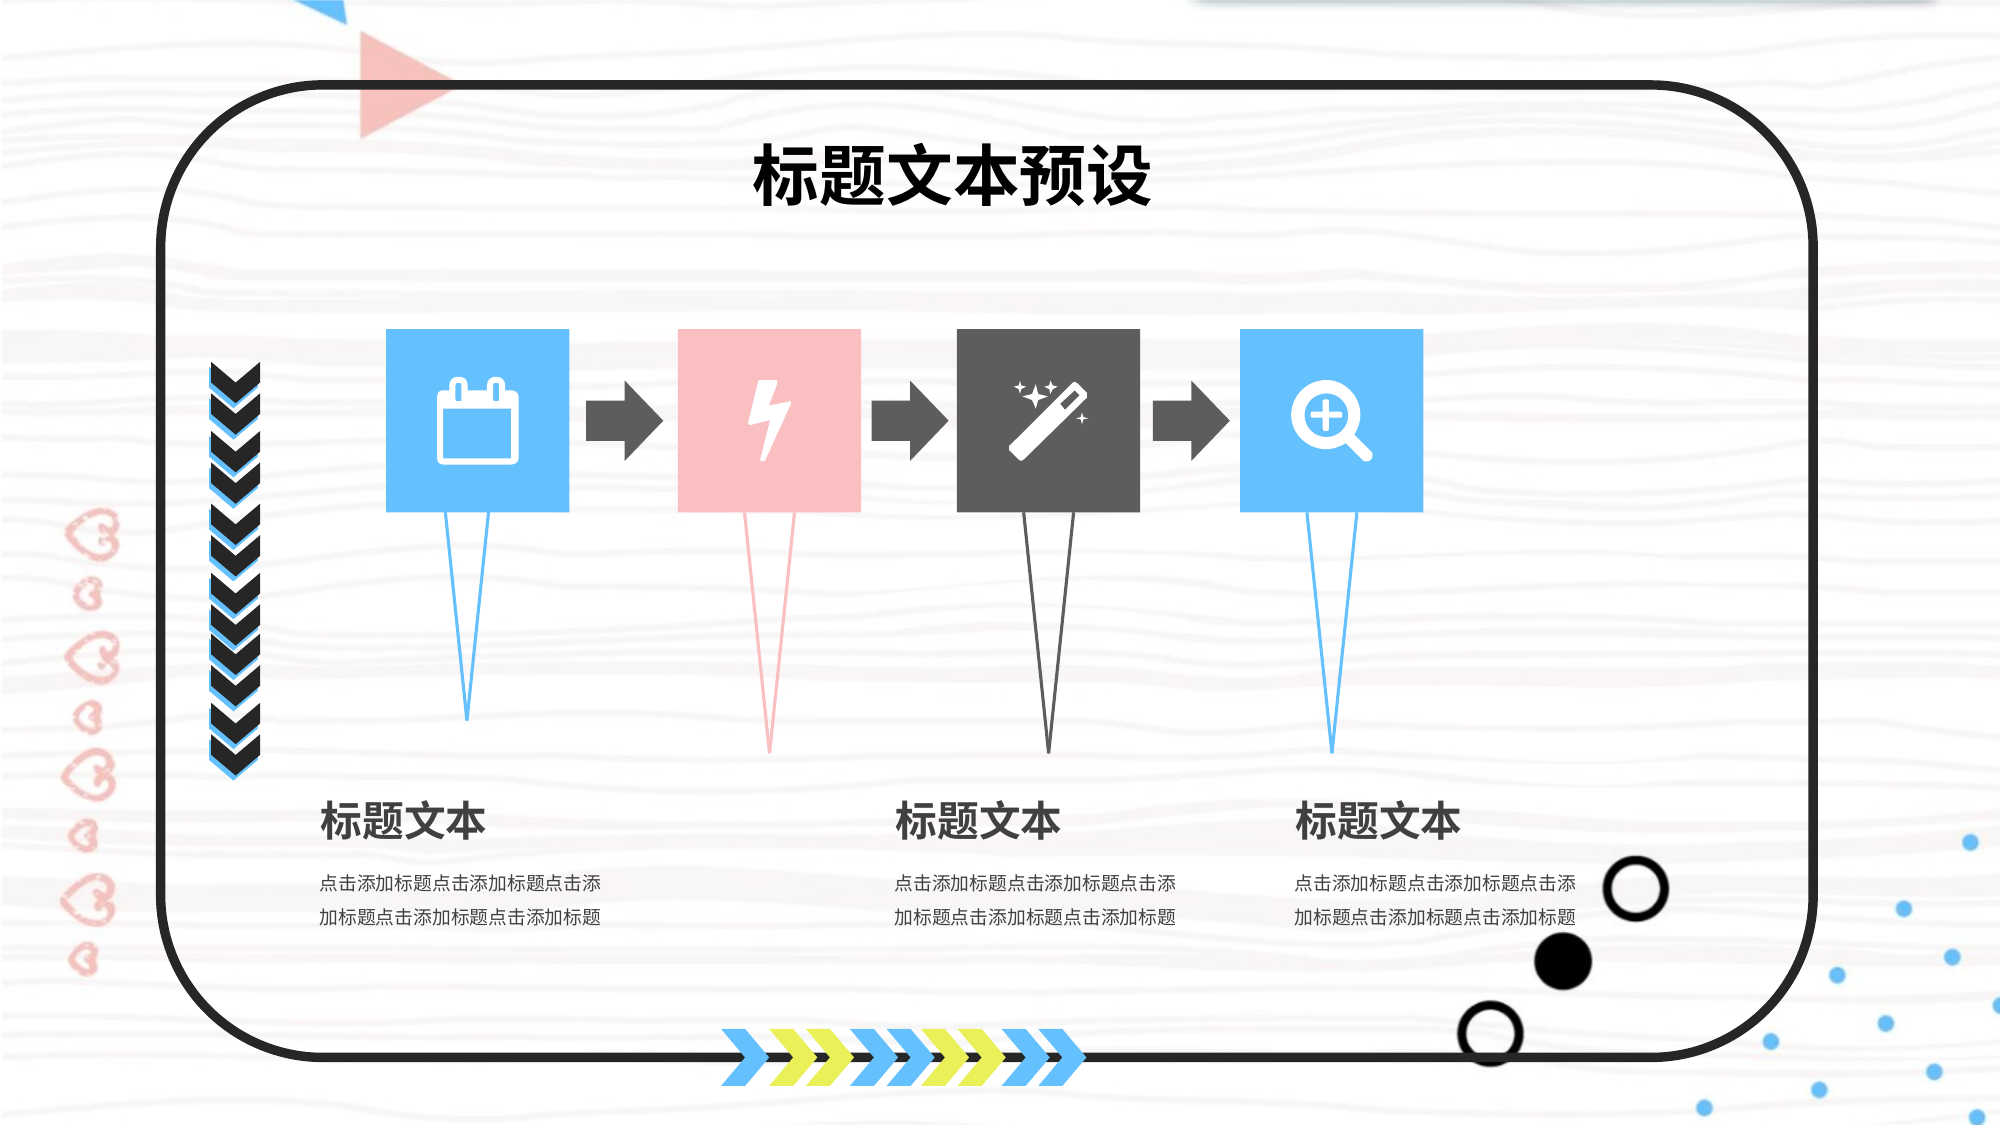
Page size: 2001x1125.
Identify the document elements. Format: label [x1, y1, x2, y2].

picture [4, 0, 2000, 1125]
text_box [720, 1028, 1087, 1086]
text_box [879, 787, 1197, 933]
text_box [956, 329, 1141, 513]
text_box [1240, 329, 1424, 513]
text_box [1306, 513, 1357, 754]
text_box [677, 329, 862, 513]
text_box [209, 361, 260, 781]
text_box [386, 329, 570, 513]
text_box [1023, 513, 1074, 754]
text_box [304, 787, 622, 933]
text_box [744, 513, 795, 754]
text_box [159, 83, 439, 1059]
text_box [441, 513, 492, 721]
text_box [1279, 787, 1597, 933]
text_box [1565, 83, 1815, 1059]
